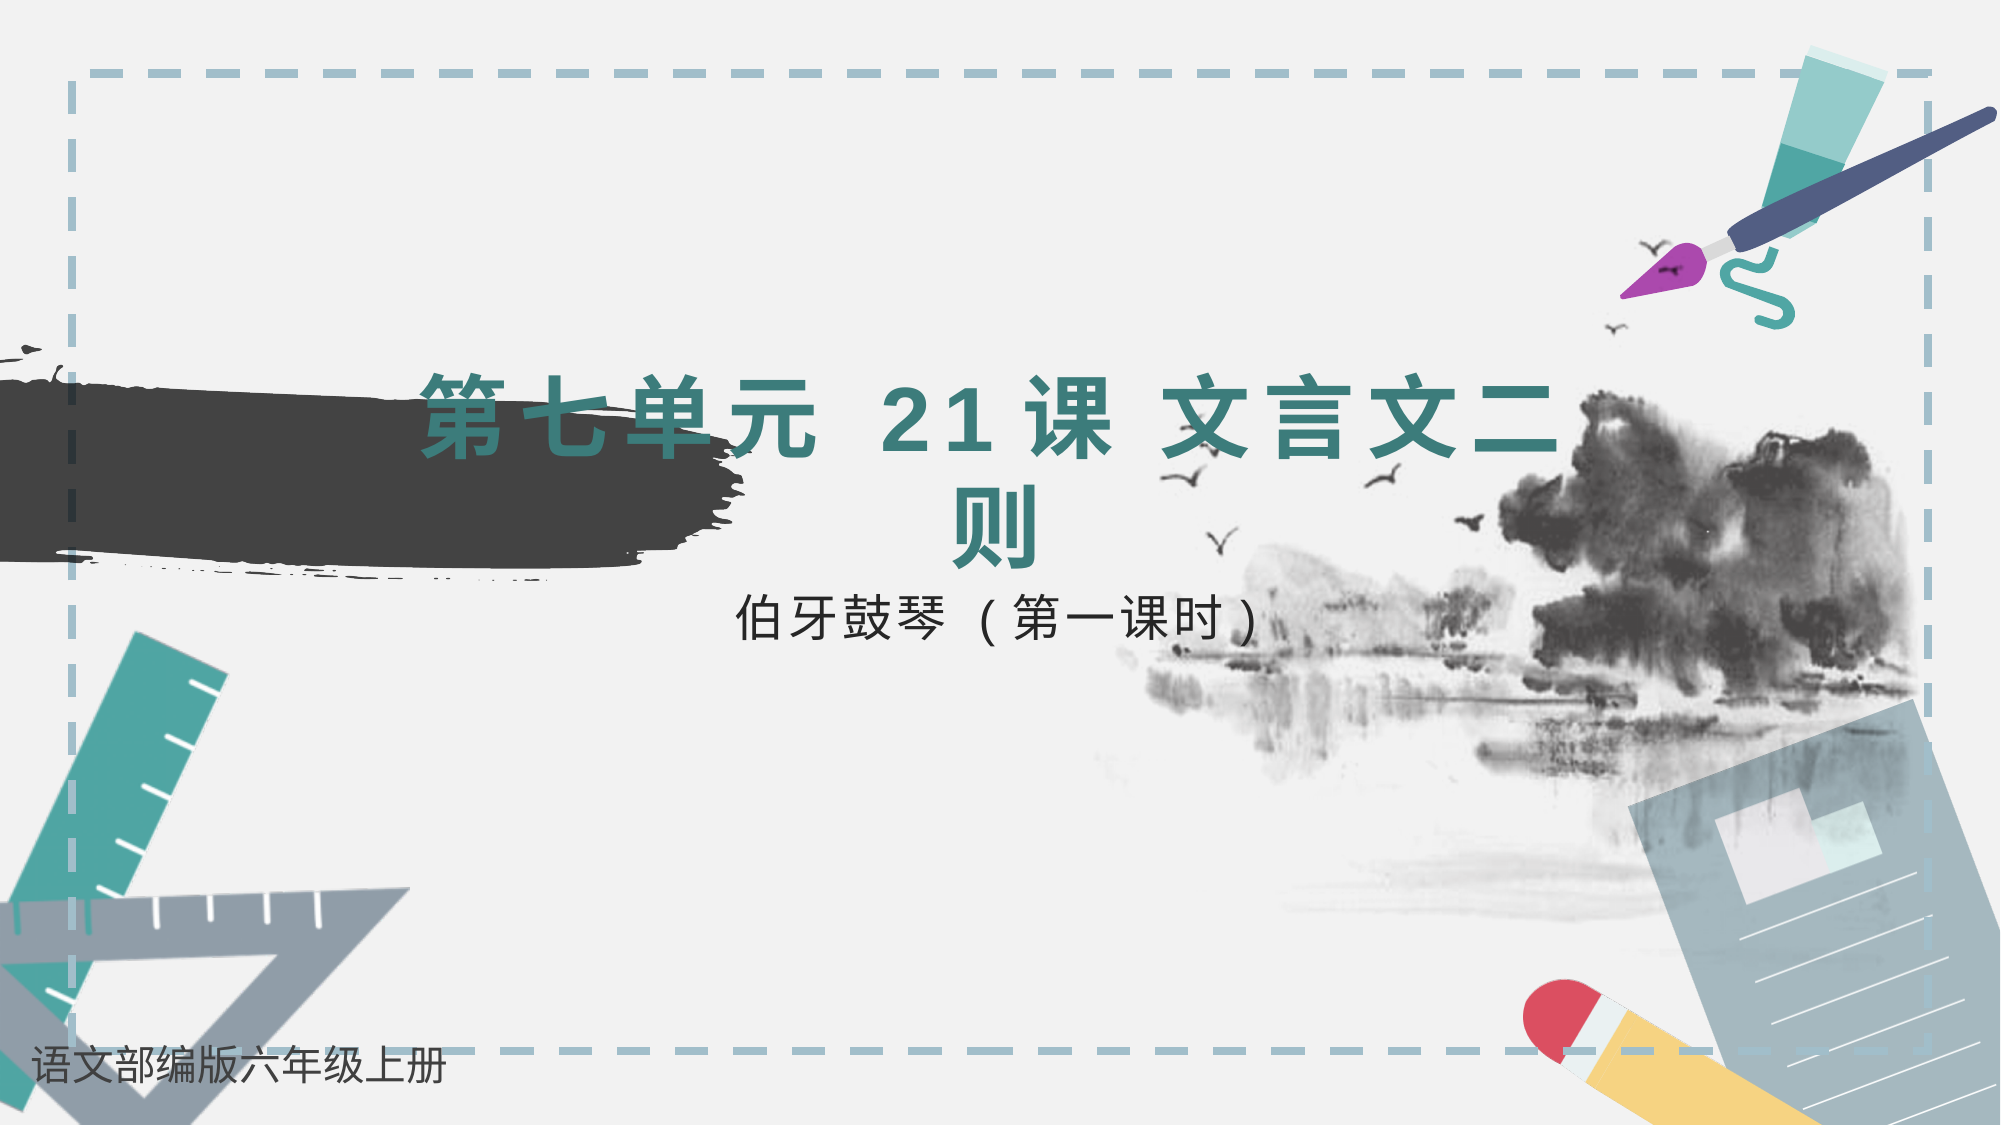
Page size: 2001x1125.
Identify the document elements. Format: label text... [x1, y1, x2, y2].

text_box 伯牙鼓琴 (第一课时) [375, 586, 1093, 783]
picture [0, 335, 752, 582]
picture [1093, 235, 2001, 1125]
picture [0, 611, 410, 1125]
text_box 第七单元 21课 文言文二则 [752, 351, 1093, 580]
text_box 语文部编版六年级上册 [15, 1031, 616, 1097]
